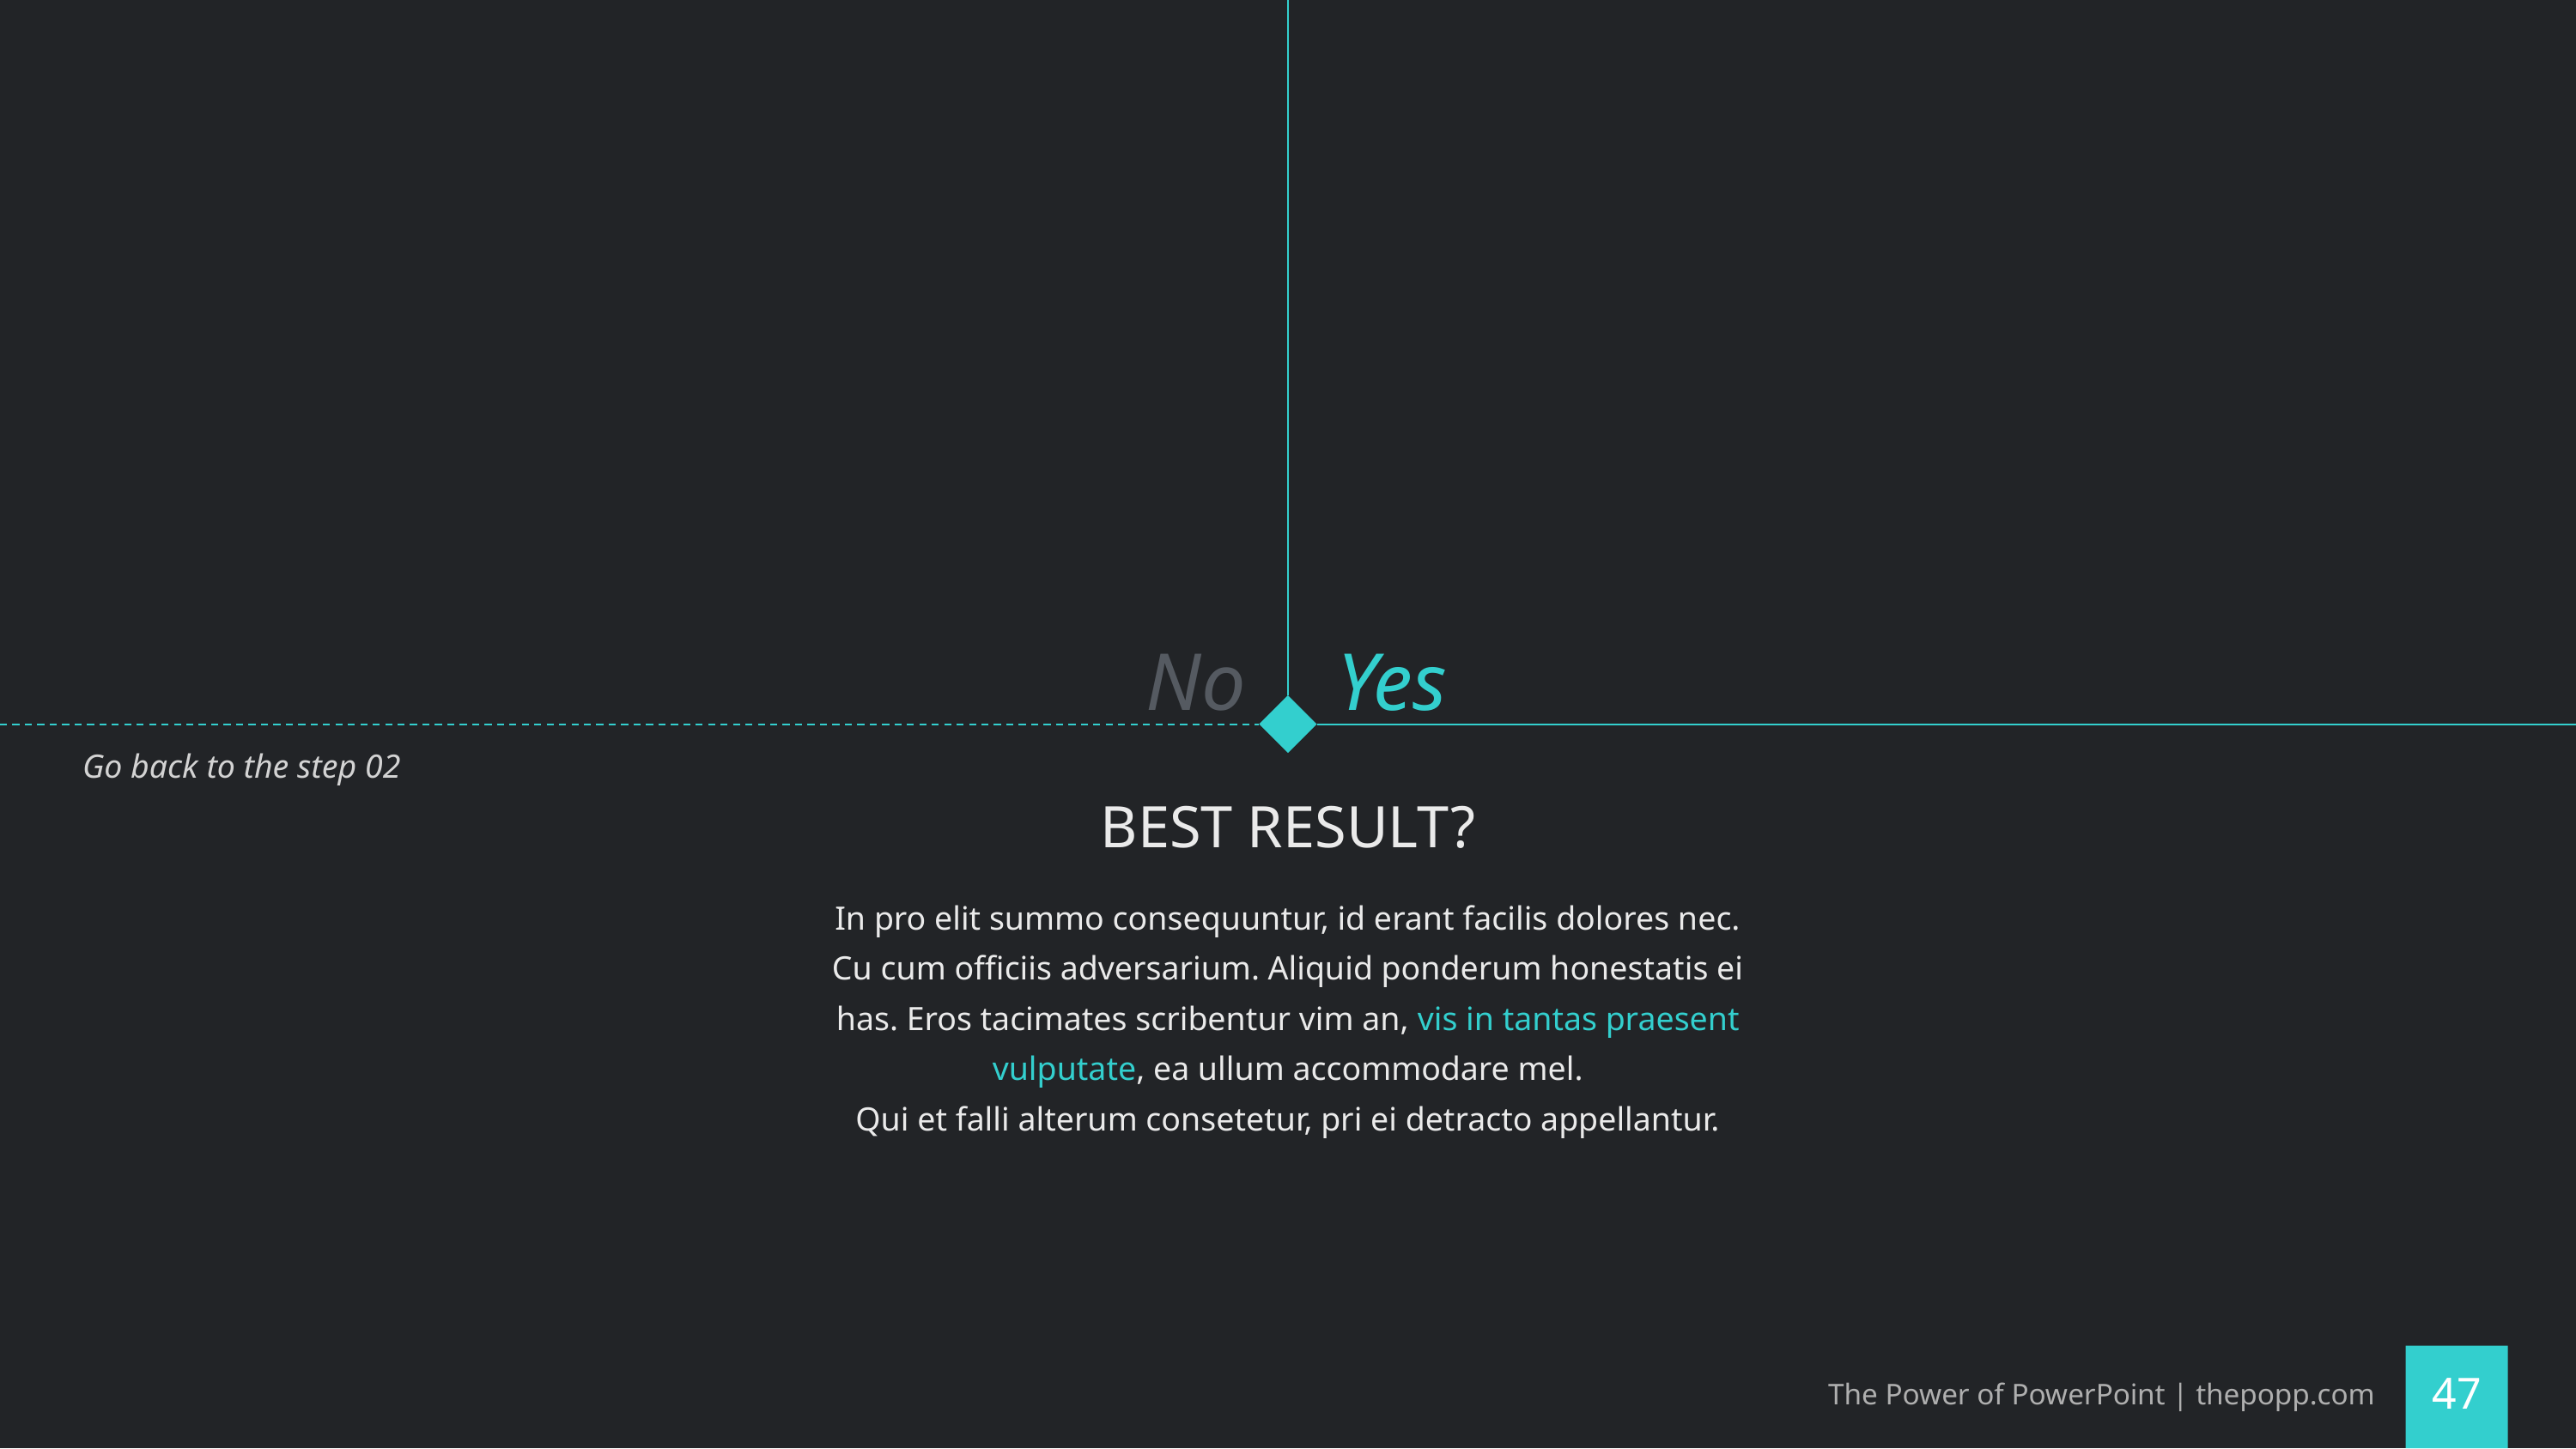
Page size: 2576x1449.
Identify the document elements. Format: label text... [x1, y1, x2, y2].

slide_number 47 [2404, 1356, 2509, 1434]
list BEST RESULT? [812, 782, 1764, 866]
list Yes [1324, 595, 1922, 735]
footer The Power of PowerPoint | thepopp.com [1519, 1356, 2389, 1434]
list Go back to the step 02 [70, 728, 706, 808]
list No [662, 595, 1260, 735]
list In pro elit summo consequuntur, id erant facilis dolores nec. Cu cum officiis adversarium. Aliquid ponderum honestatis ei has. Eros tacimates scribentur vim an, vis in tantas praesent vulputate, ea ullum accommodare mel. Qui et falli alterum consetetur, pri ei detracto appellantur. [812, 879, 1764, 1276]
